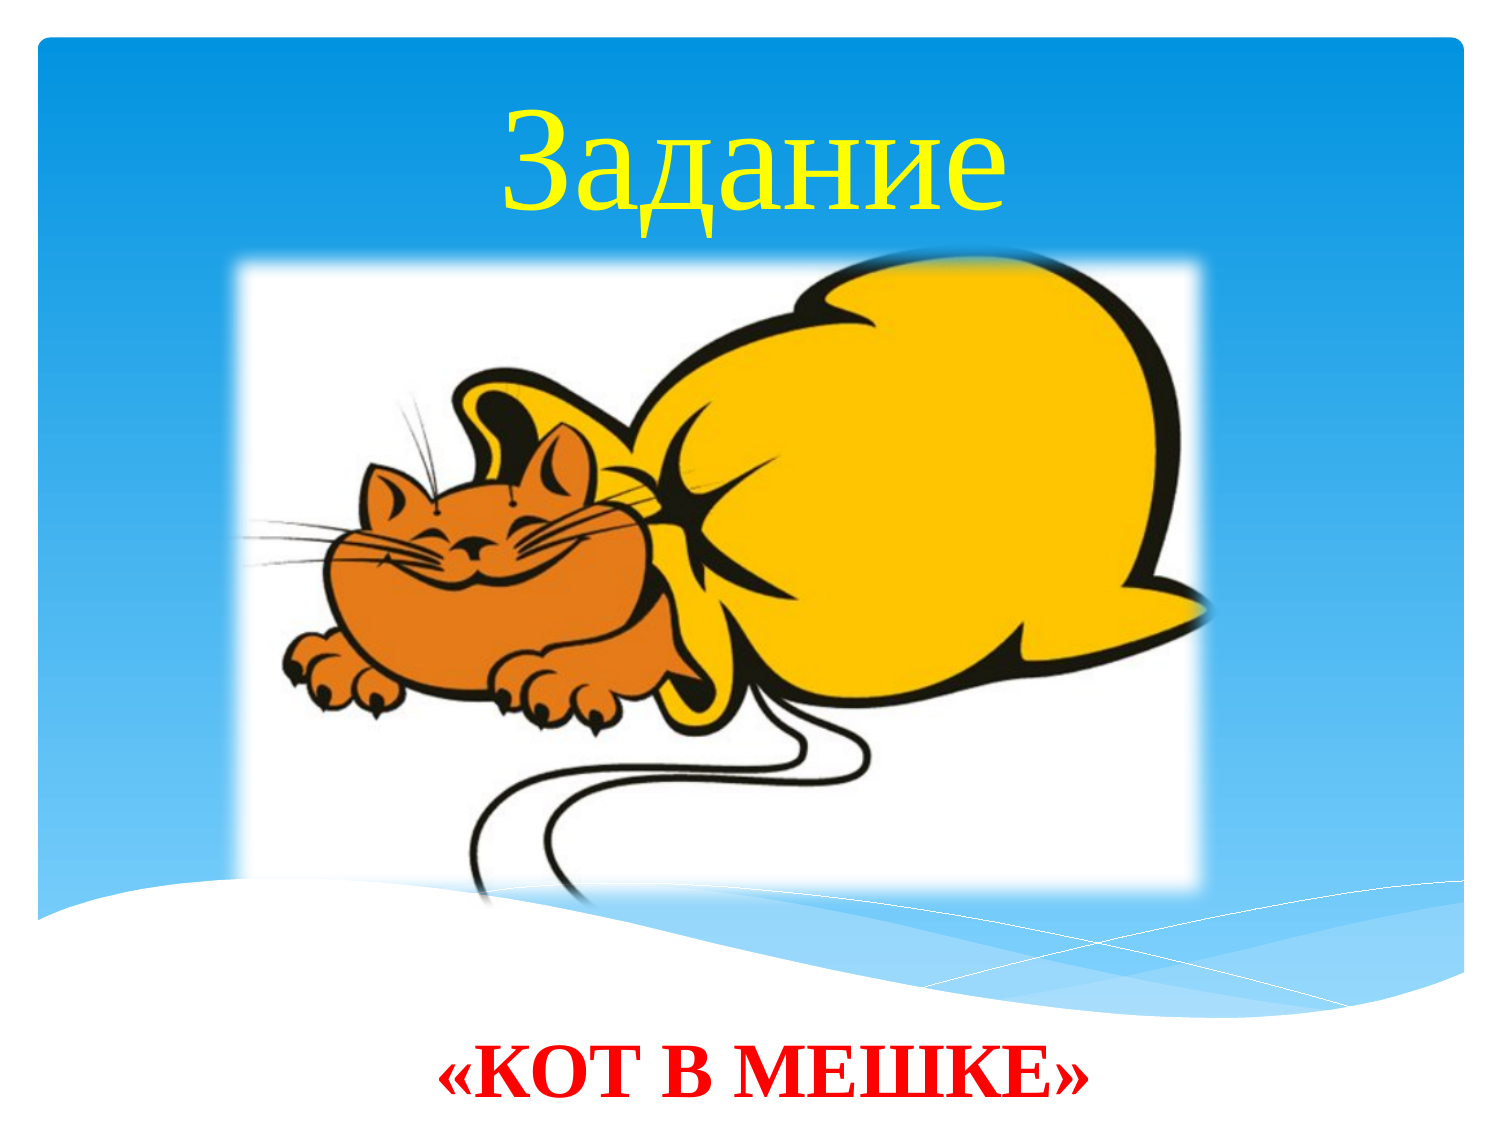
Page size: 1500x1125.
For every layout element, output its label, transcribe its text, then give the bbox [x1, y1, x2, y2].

picture [218, 243, 1219, 910]
title Задание [135, 30, 1411, 248]
subtitle «КОТ В МЕШКЕ» [147, 1011, 1382, 1121]
